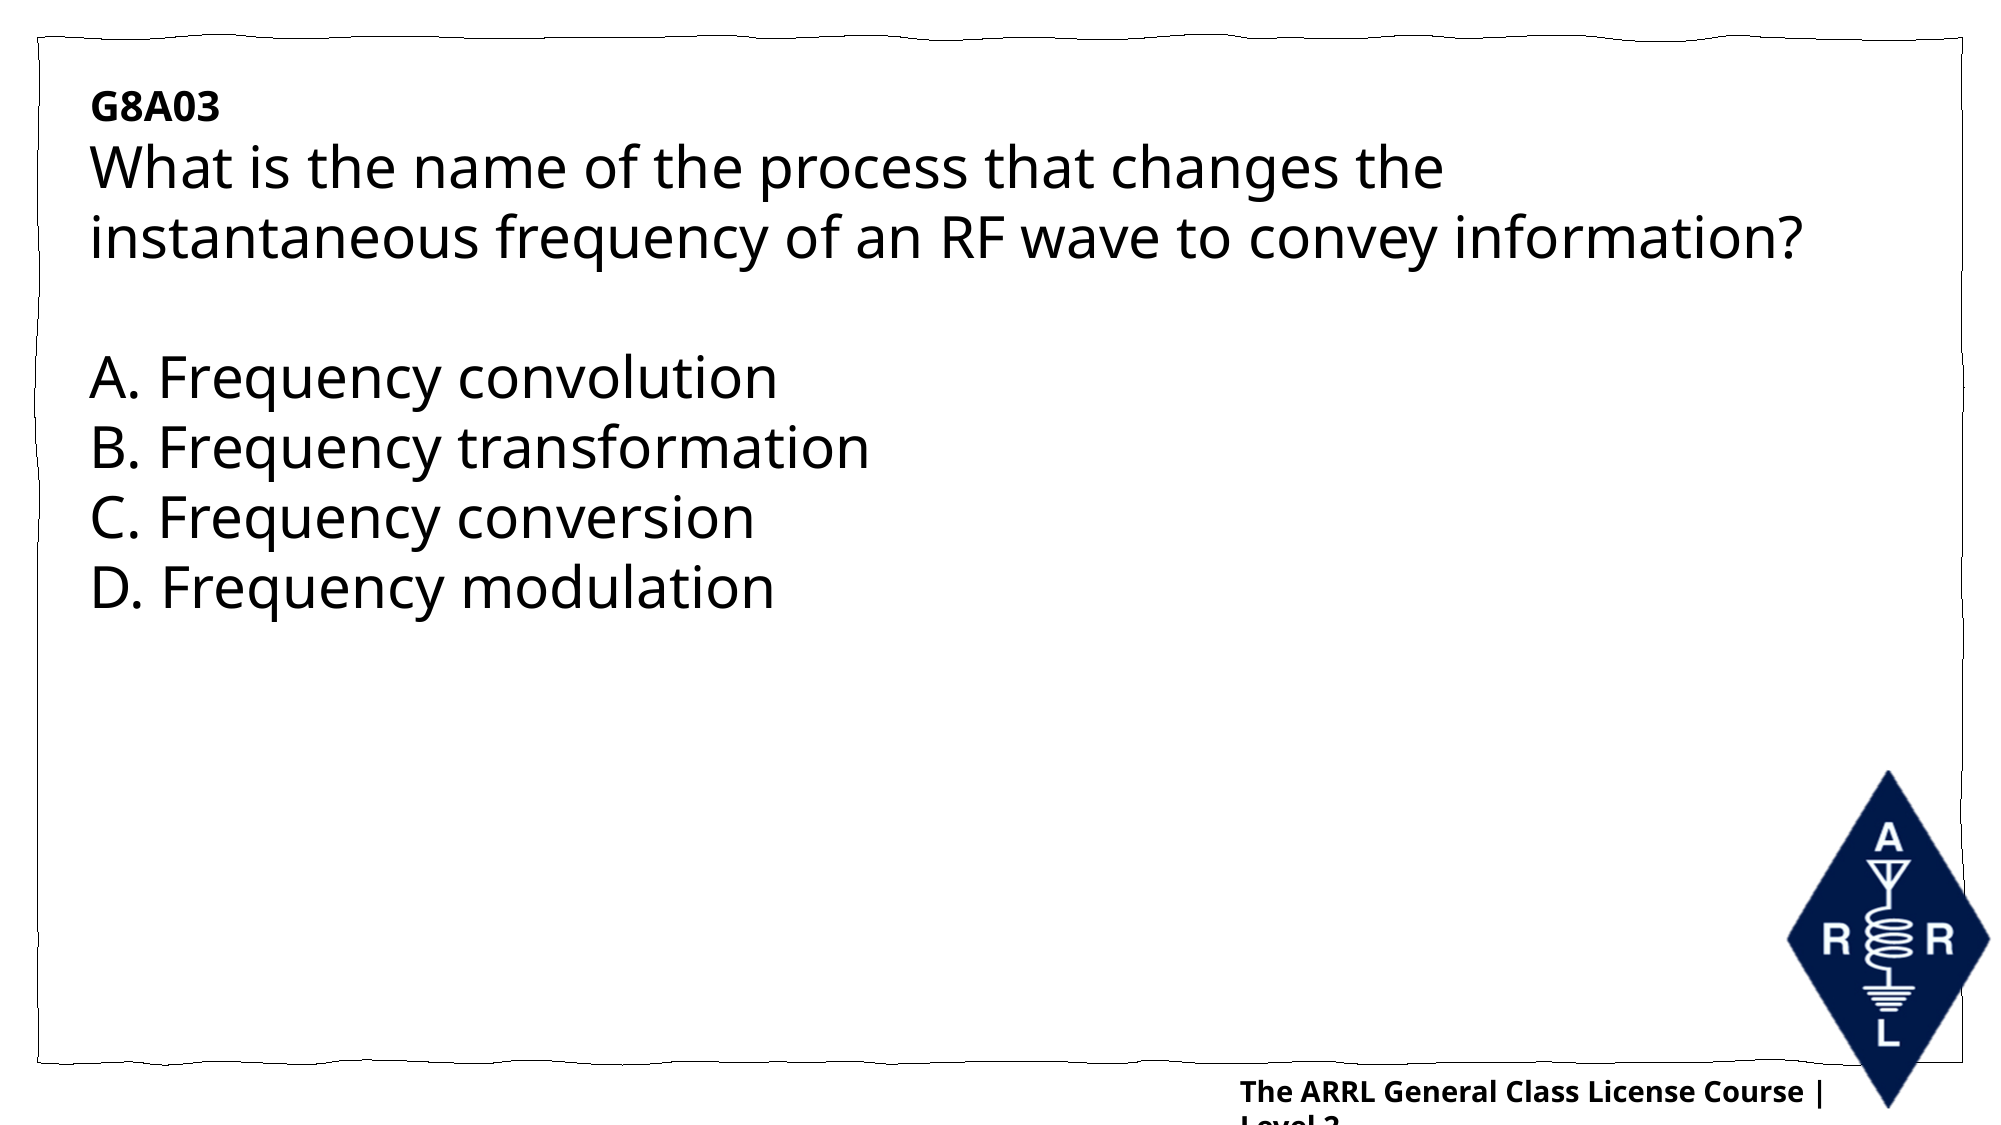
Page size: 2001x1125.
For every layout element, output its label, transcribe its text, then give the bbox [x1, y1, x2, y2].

picture [1773, 752, 1999, 1125]
text_box G8A03 What is the name of the process that changes the instantaneous frequency of an RF wave to convey information? A. Frequency convolution B. Frequency transformation C. Frequency conversion D. Frequency modulation [75, 72, 1850, 628]
